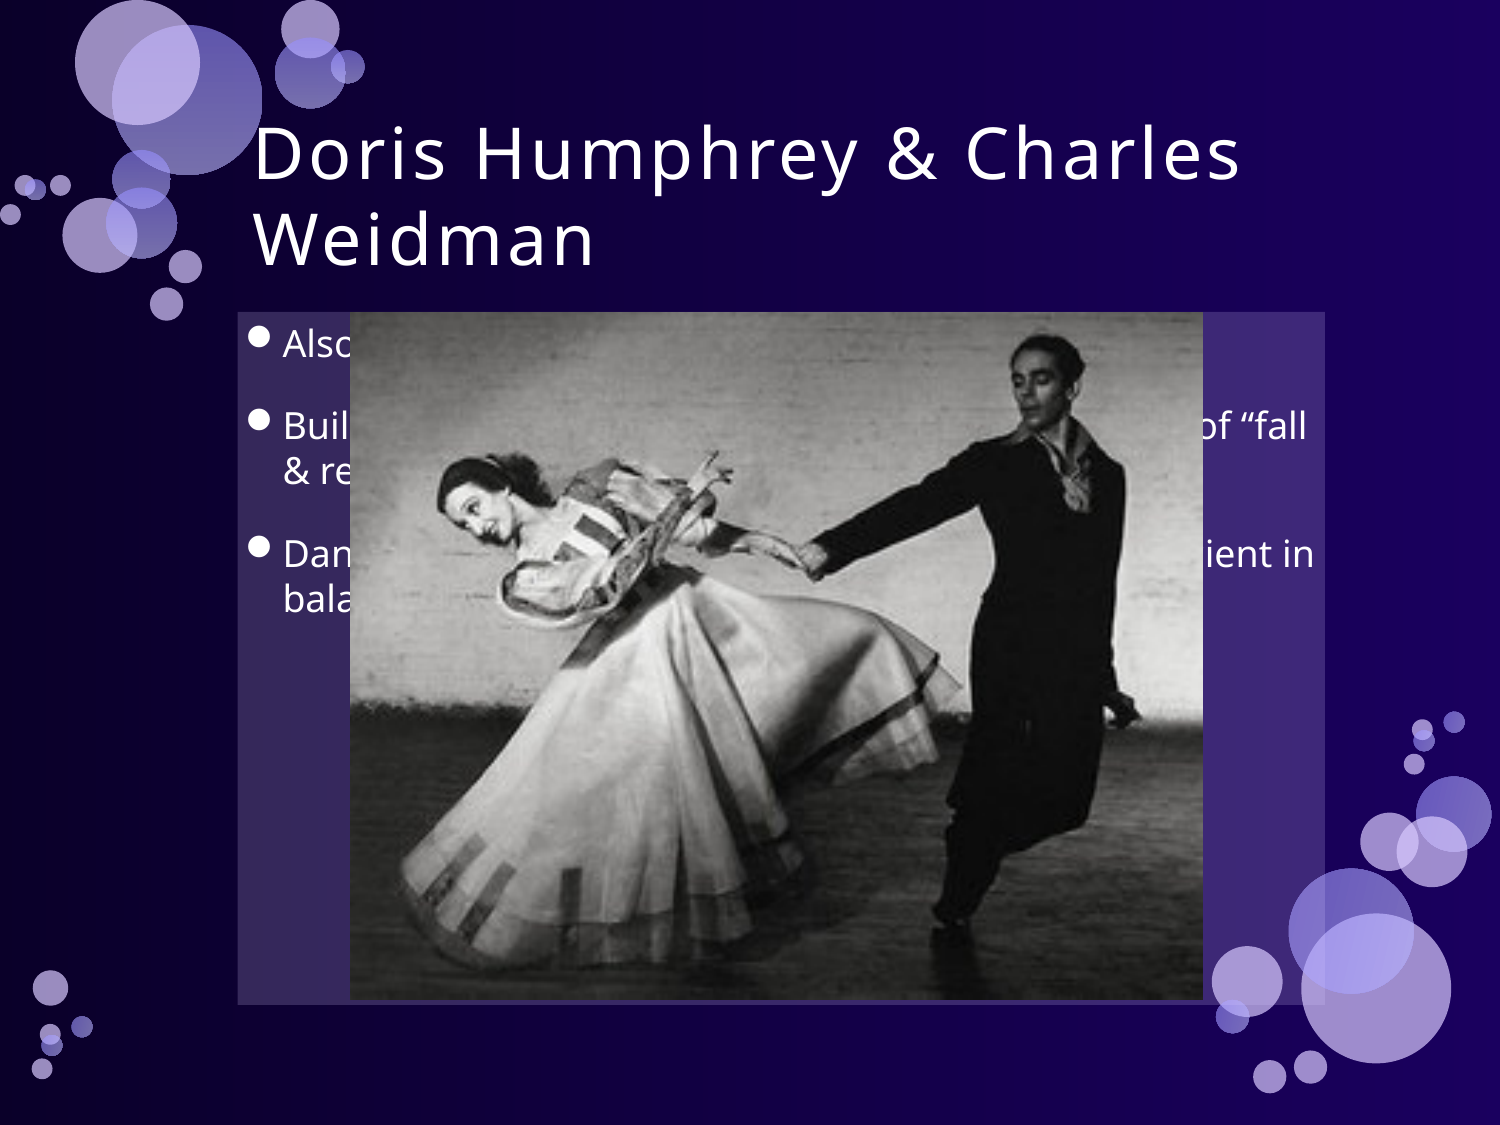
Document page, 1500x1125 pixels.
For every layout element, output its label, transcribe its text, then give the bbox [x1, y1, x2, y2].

picture [348, 310, 1204, 1002]
title Doris Humphrey & Charles Weidman [237, 99, 1325, 288]
list Also came out of the Denishawn school Built a technique that was built around the premise of “fall & recovery” Dancers studying this technique learned to be proficient in balancing & ceding to the pull of gravity [237, 311, 1325, 1005]
